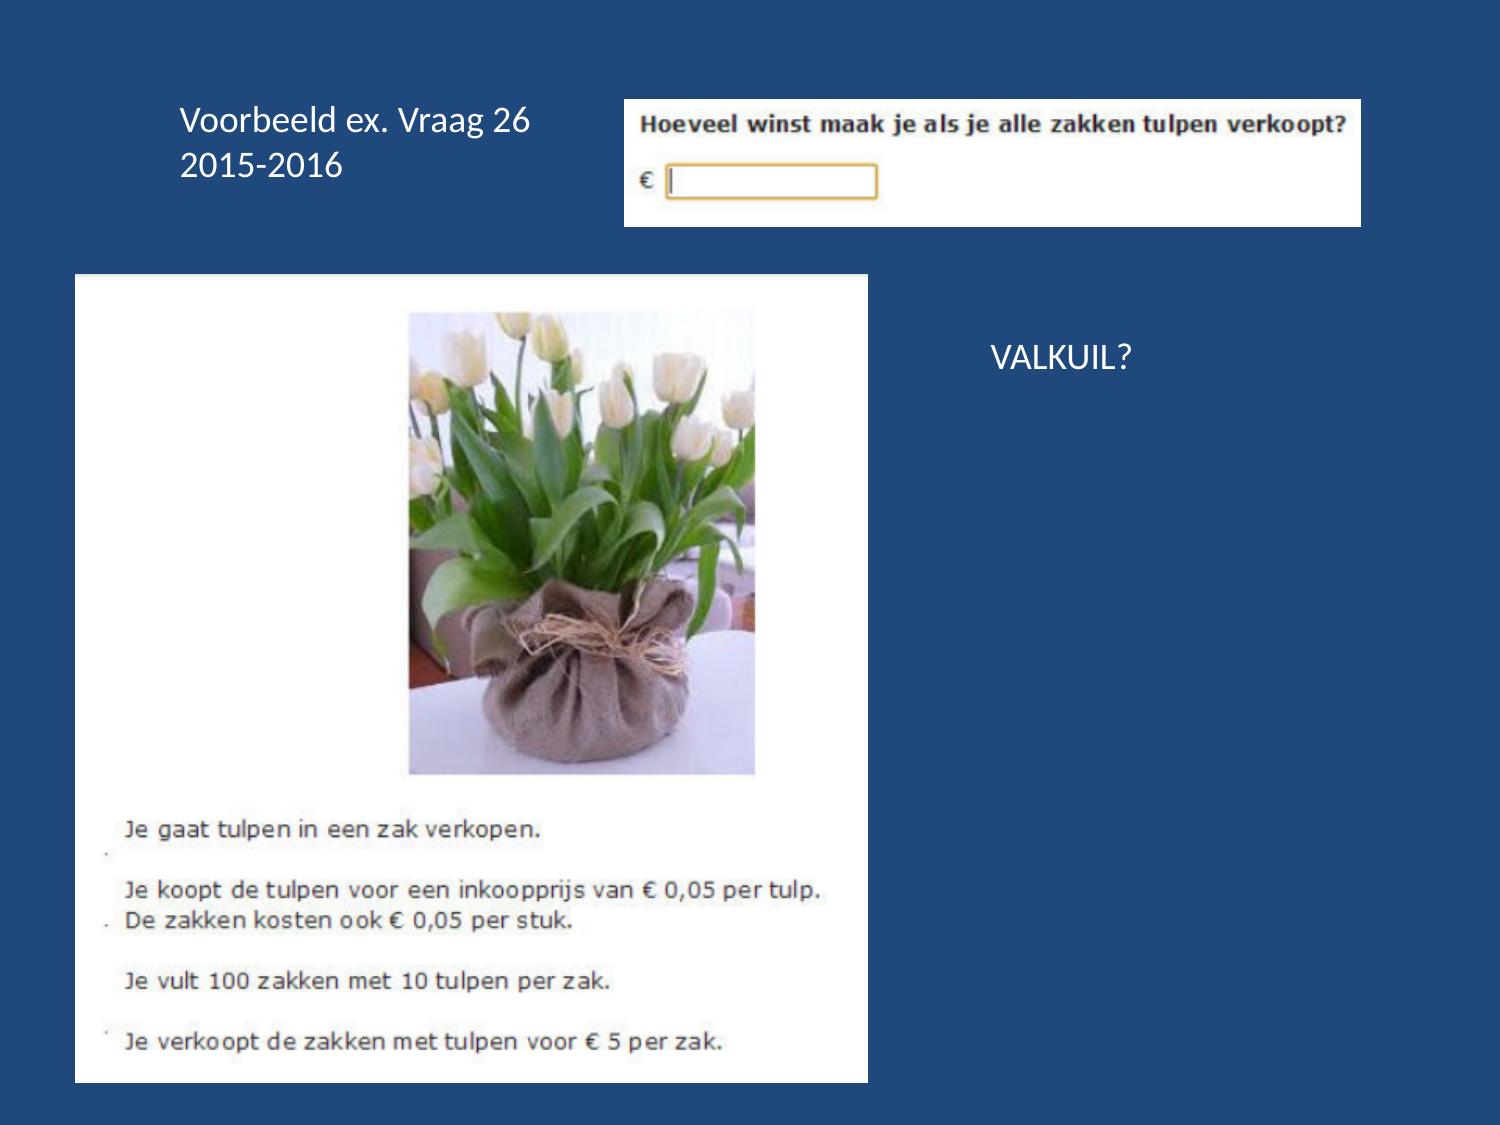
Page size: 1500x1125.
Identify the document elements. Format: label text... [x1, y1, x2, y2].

picture [624, 99, 1362, 227]
picture [74, 274, 868, 1084]
text_box Voorbeeld ex. Vraag 26 2015-2016 [164, 87, 546, 193]
text_box VALKUIL? [975, 324, 1149, 385]
